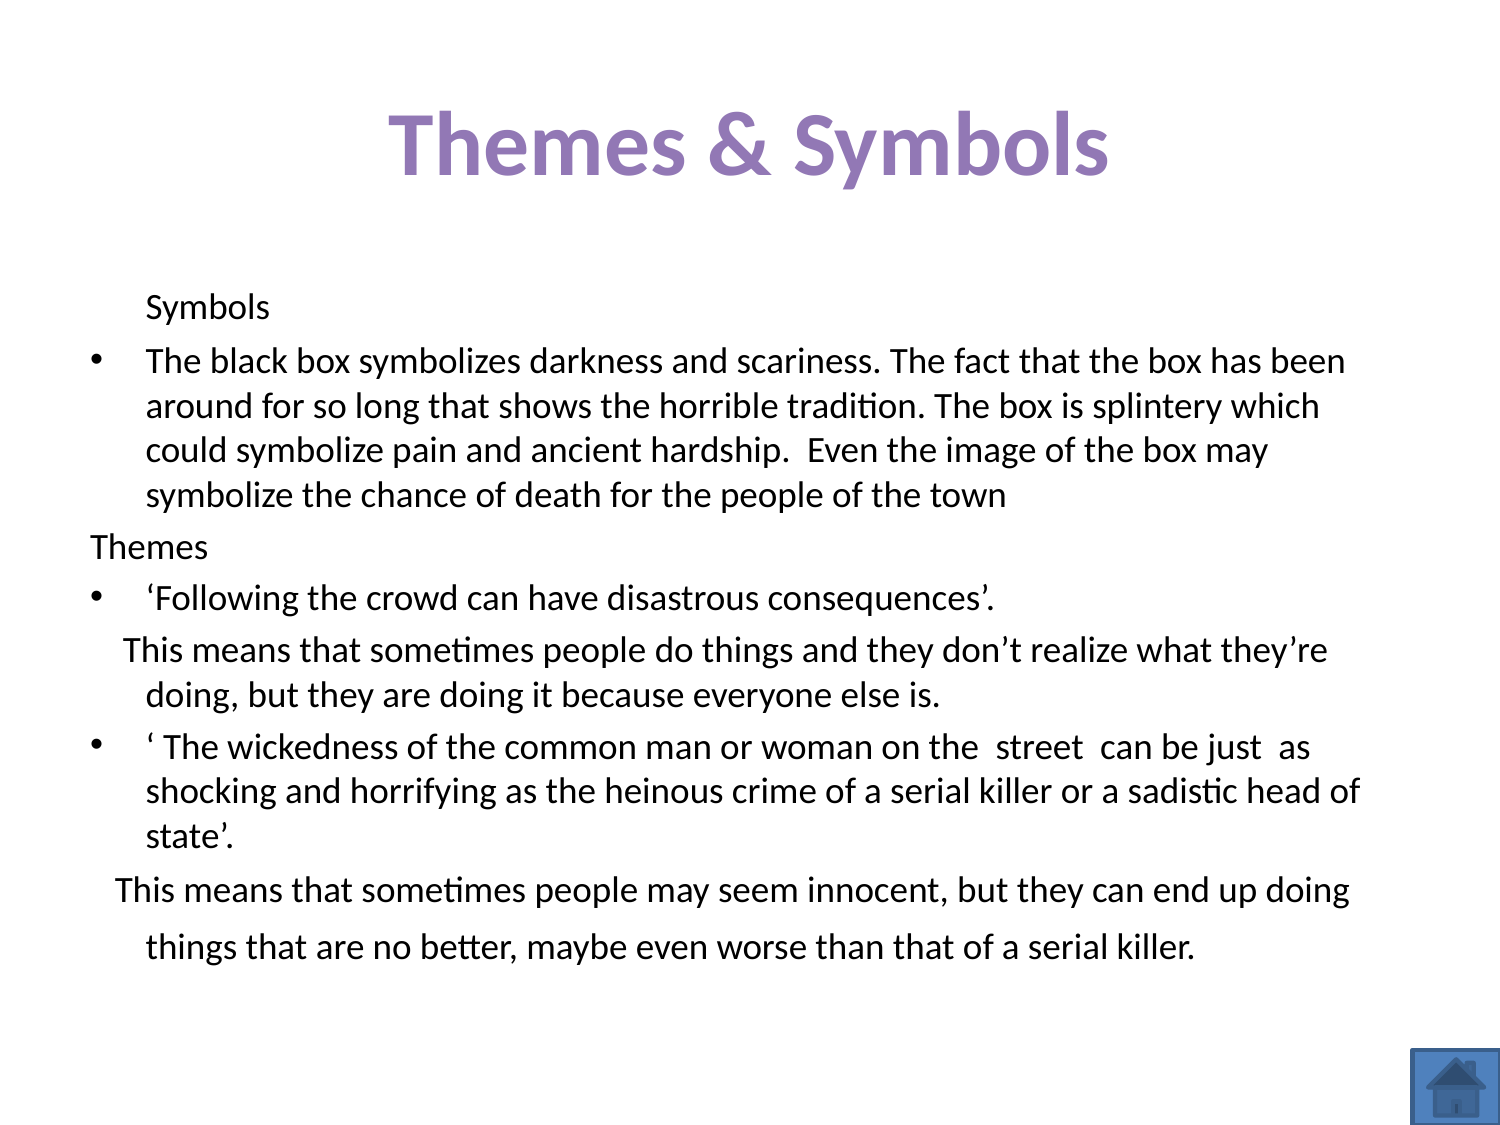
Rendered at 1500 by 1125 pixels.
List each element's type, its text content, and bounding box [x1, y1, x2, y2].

list Symbols The black box symbolizes darkness and scariness. The fact that the box has been around for so long that shows the horrible tradition. The box is splintery which could symbolize pain and ancient hardship. Even the image of the box may symbolize the chance of death for the people of the town Themes ‘Following the crowd can have disastrous consequences’. This means that sometimes people do things and they don’t realize what they’re doing, but they are doing it because everyone else is. ‘ The wickedness of the common man or woman on the street can be just as shocking and horrifying as the heinous crime of a serial killer or a sadistic head of state’. This means that sometimes people may seem innocent, but they can end up doing things that are no better, maybe even worse than that of a serial killer. [75, 262, 1425, 1005]
text_box [1410, 1048, 1500, 1125]
title Themes & Symbols [75, 45, 1425, 233]
